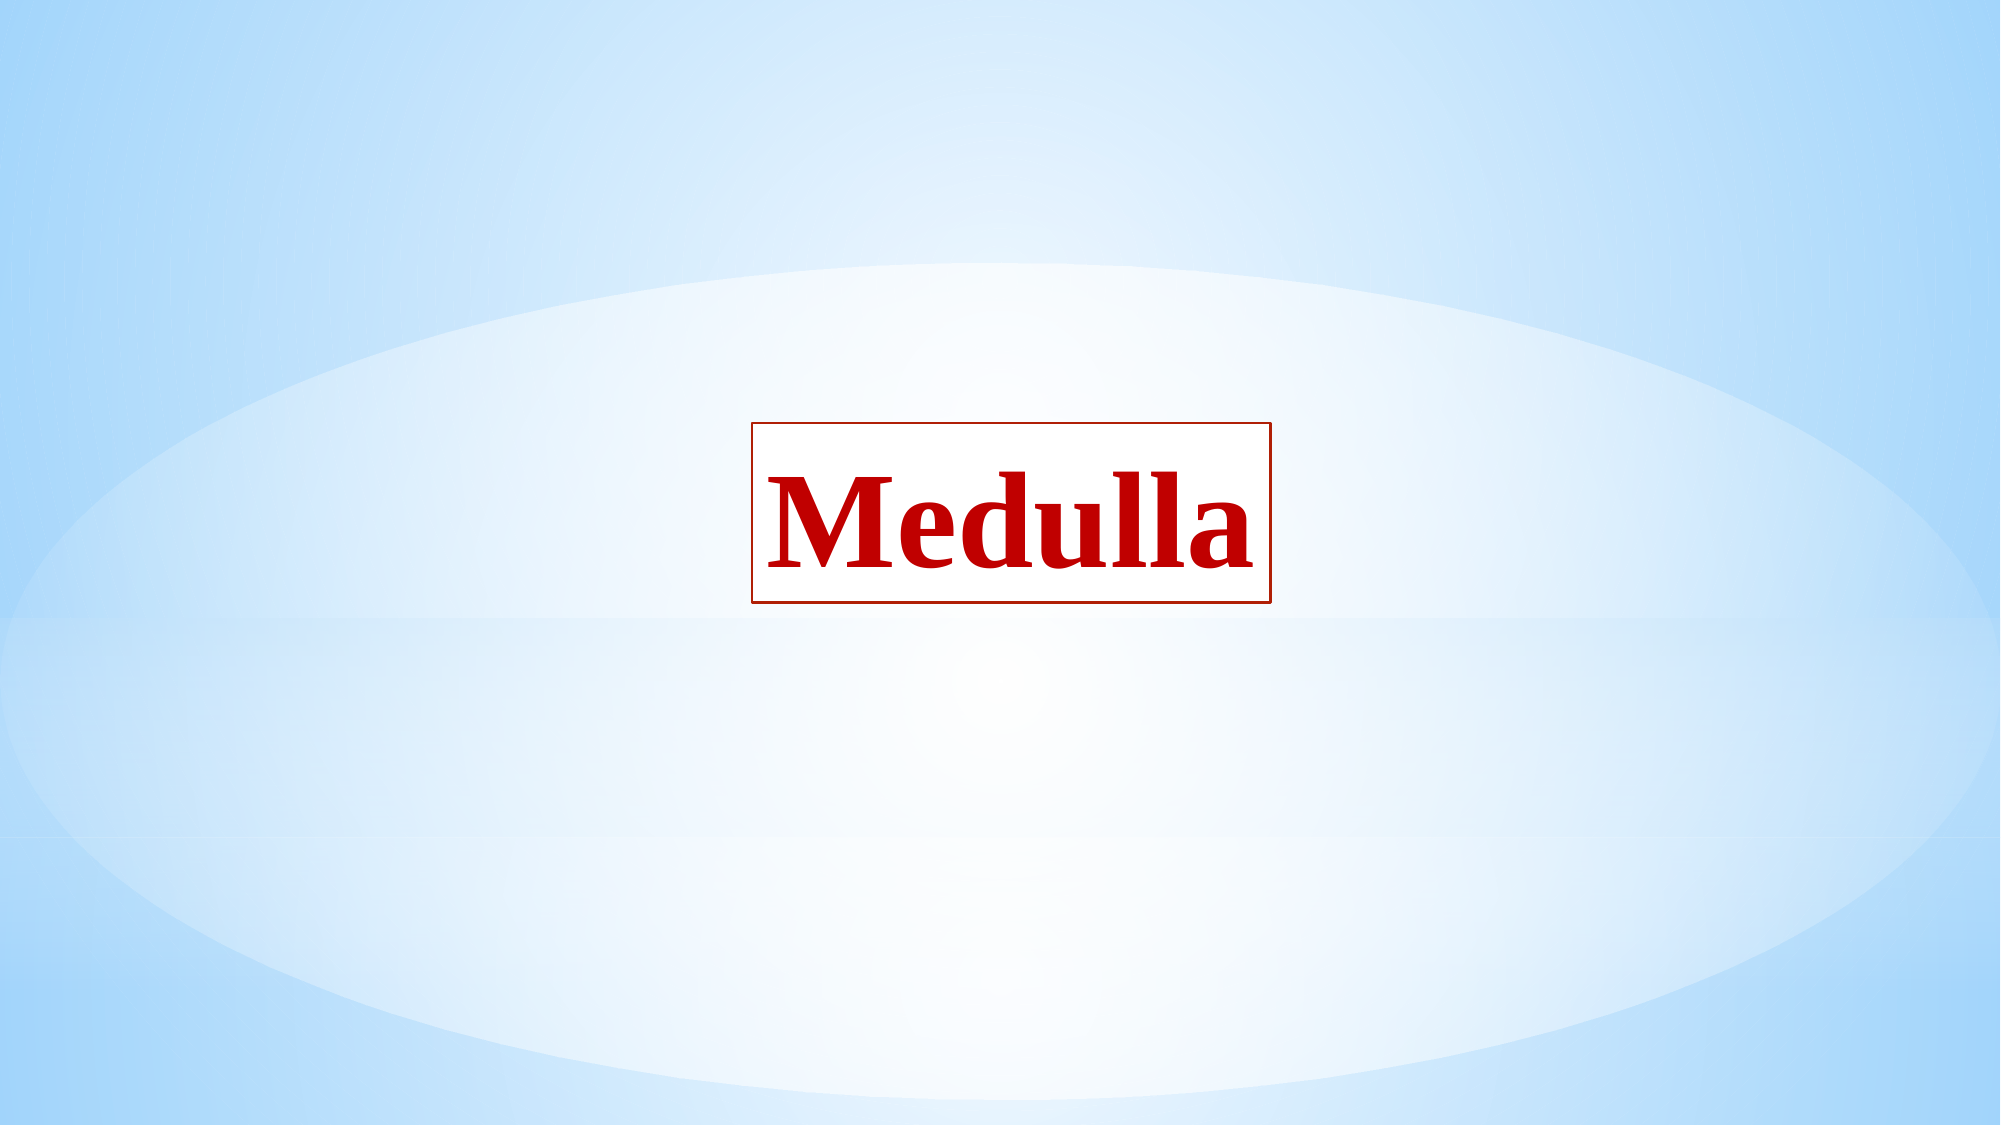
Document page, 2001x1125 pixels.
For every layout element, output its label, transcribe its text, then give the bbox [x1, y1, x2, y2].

text_box Medulla [751, 422, 1272, 604]
